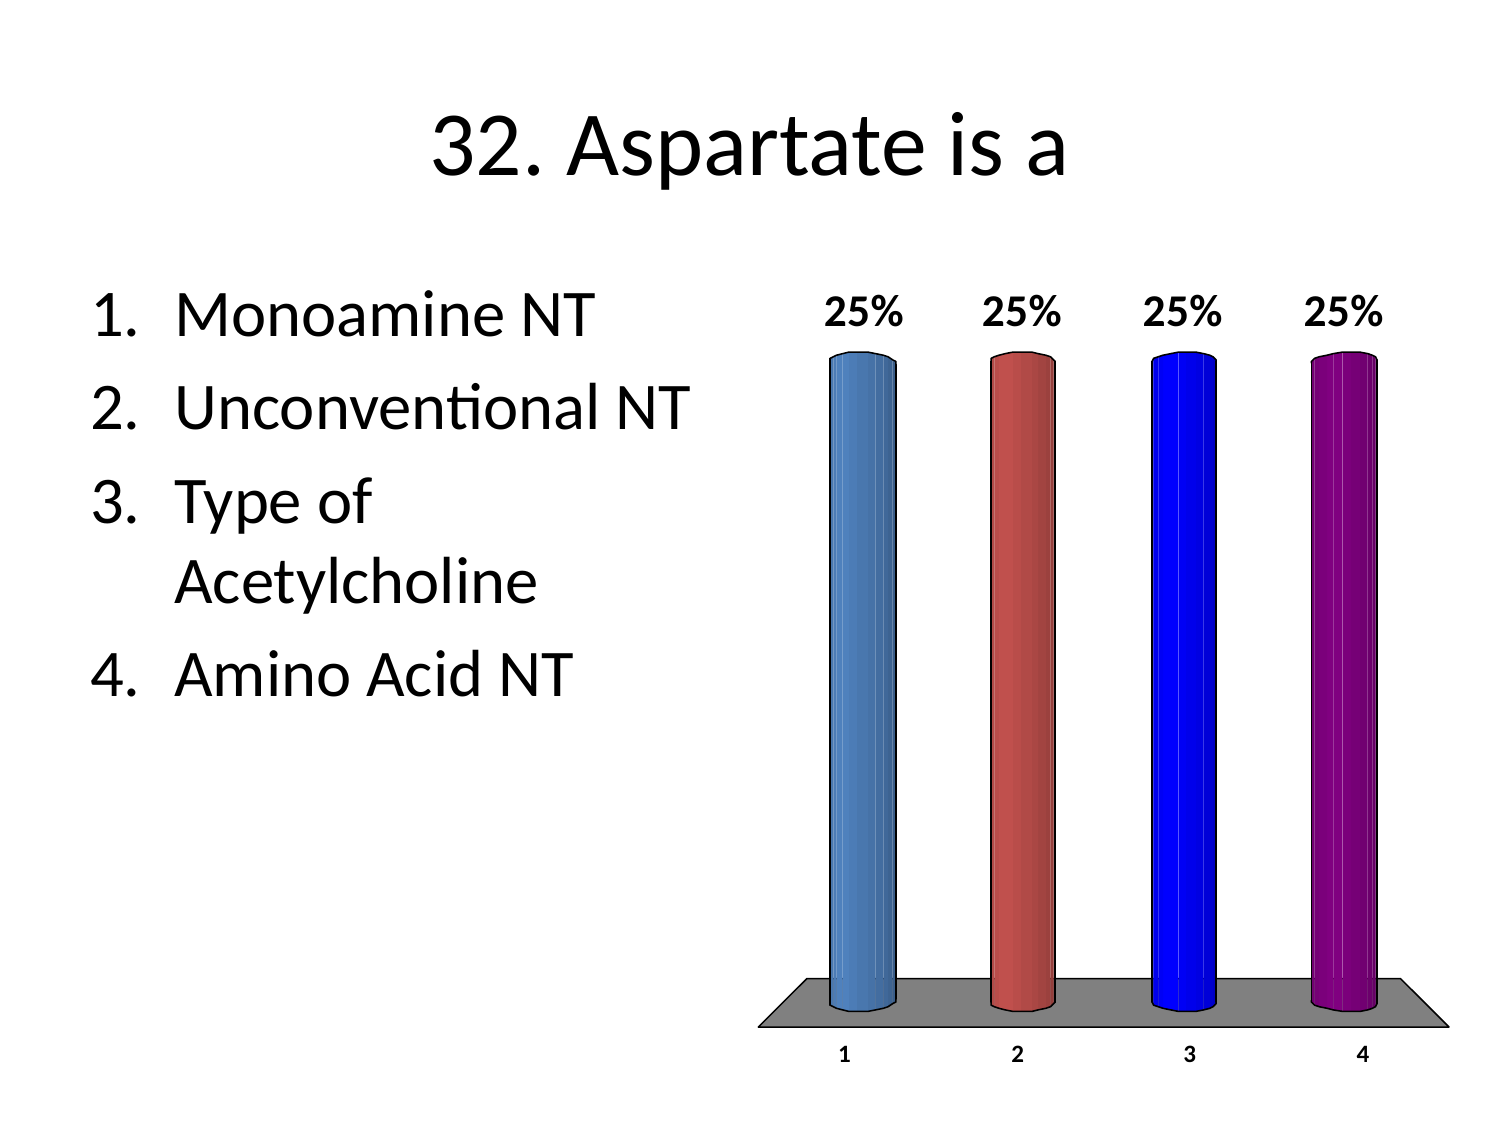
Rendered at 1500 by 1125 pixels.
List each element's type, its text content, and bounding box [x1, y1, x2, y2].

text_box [739, 270, 1490, 1115]
list Monoamine NT Unconventional NT Type of Acetylcholine Amino Acid NT [75, 262, 750, 1005]
title 32. Aspartate is a [75, 45, 1425, 233]
